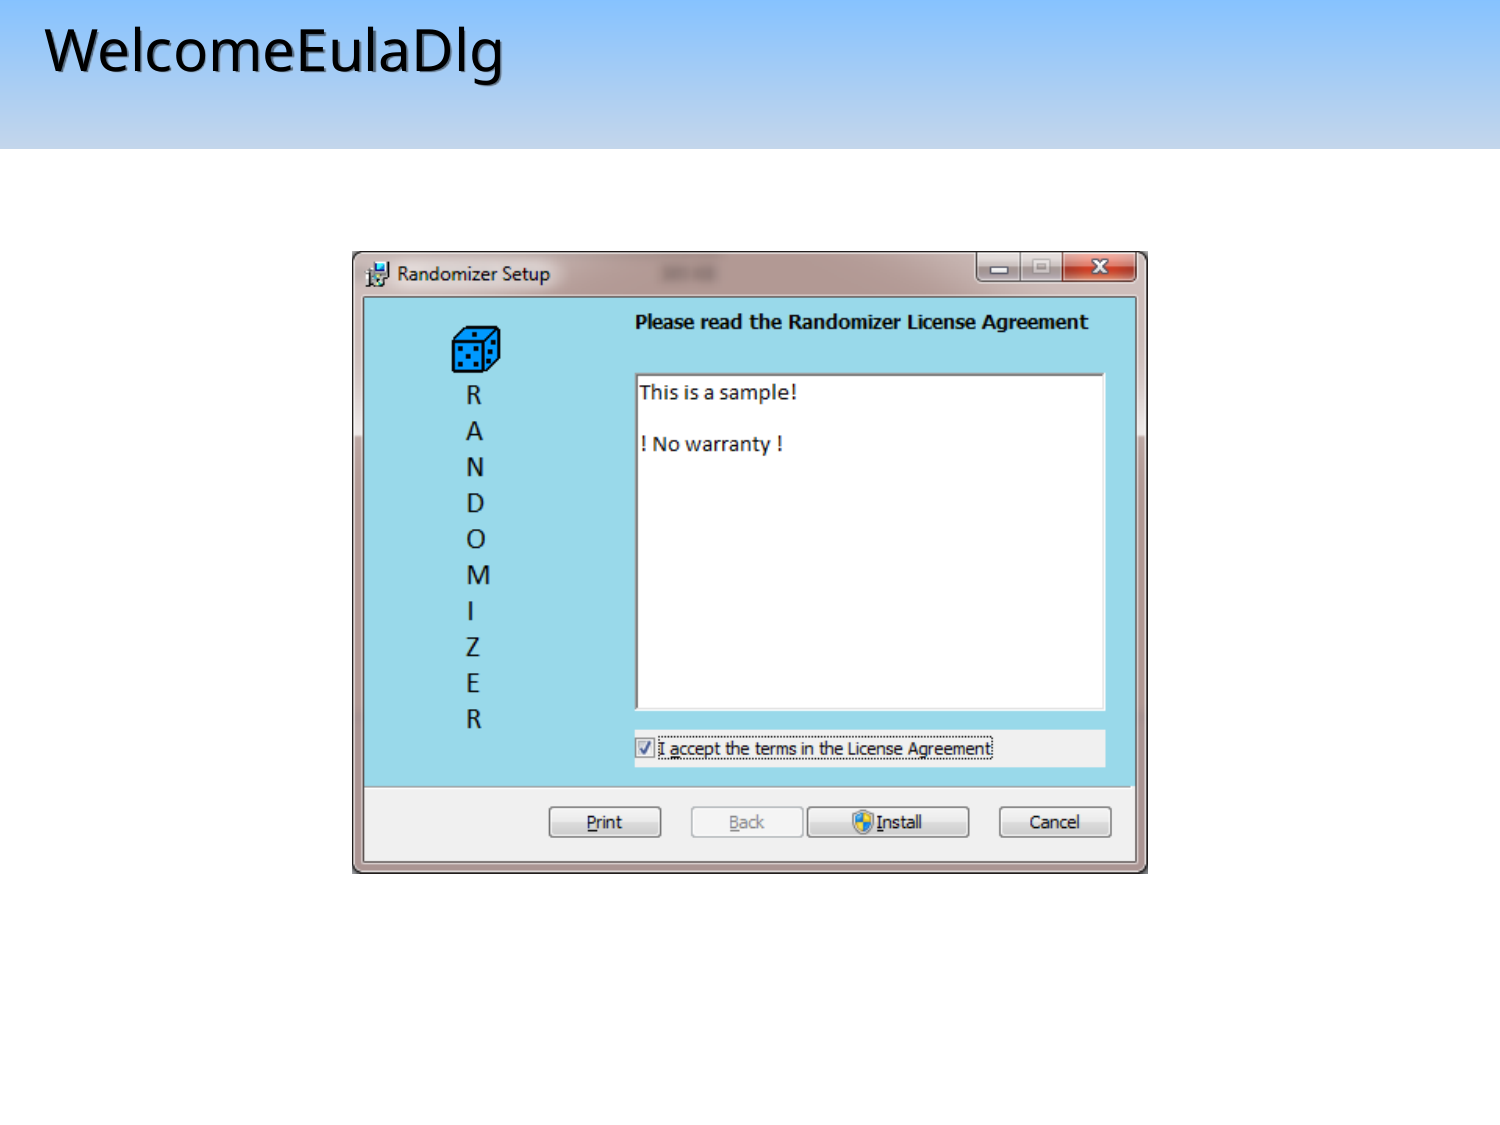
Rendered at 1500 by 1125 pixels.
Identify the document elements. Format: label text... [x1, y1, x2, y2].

title WelcomeEulaDlg [29, 29, 1471, 138]
picture [352, 251, 1148, 874]
